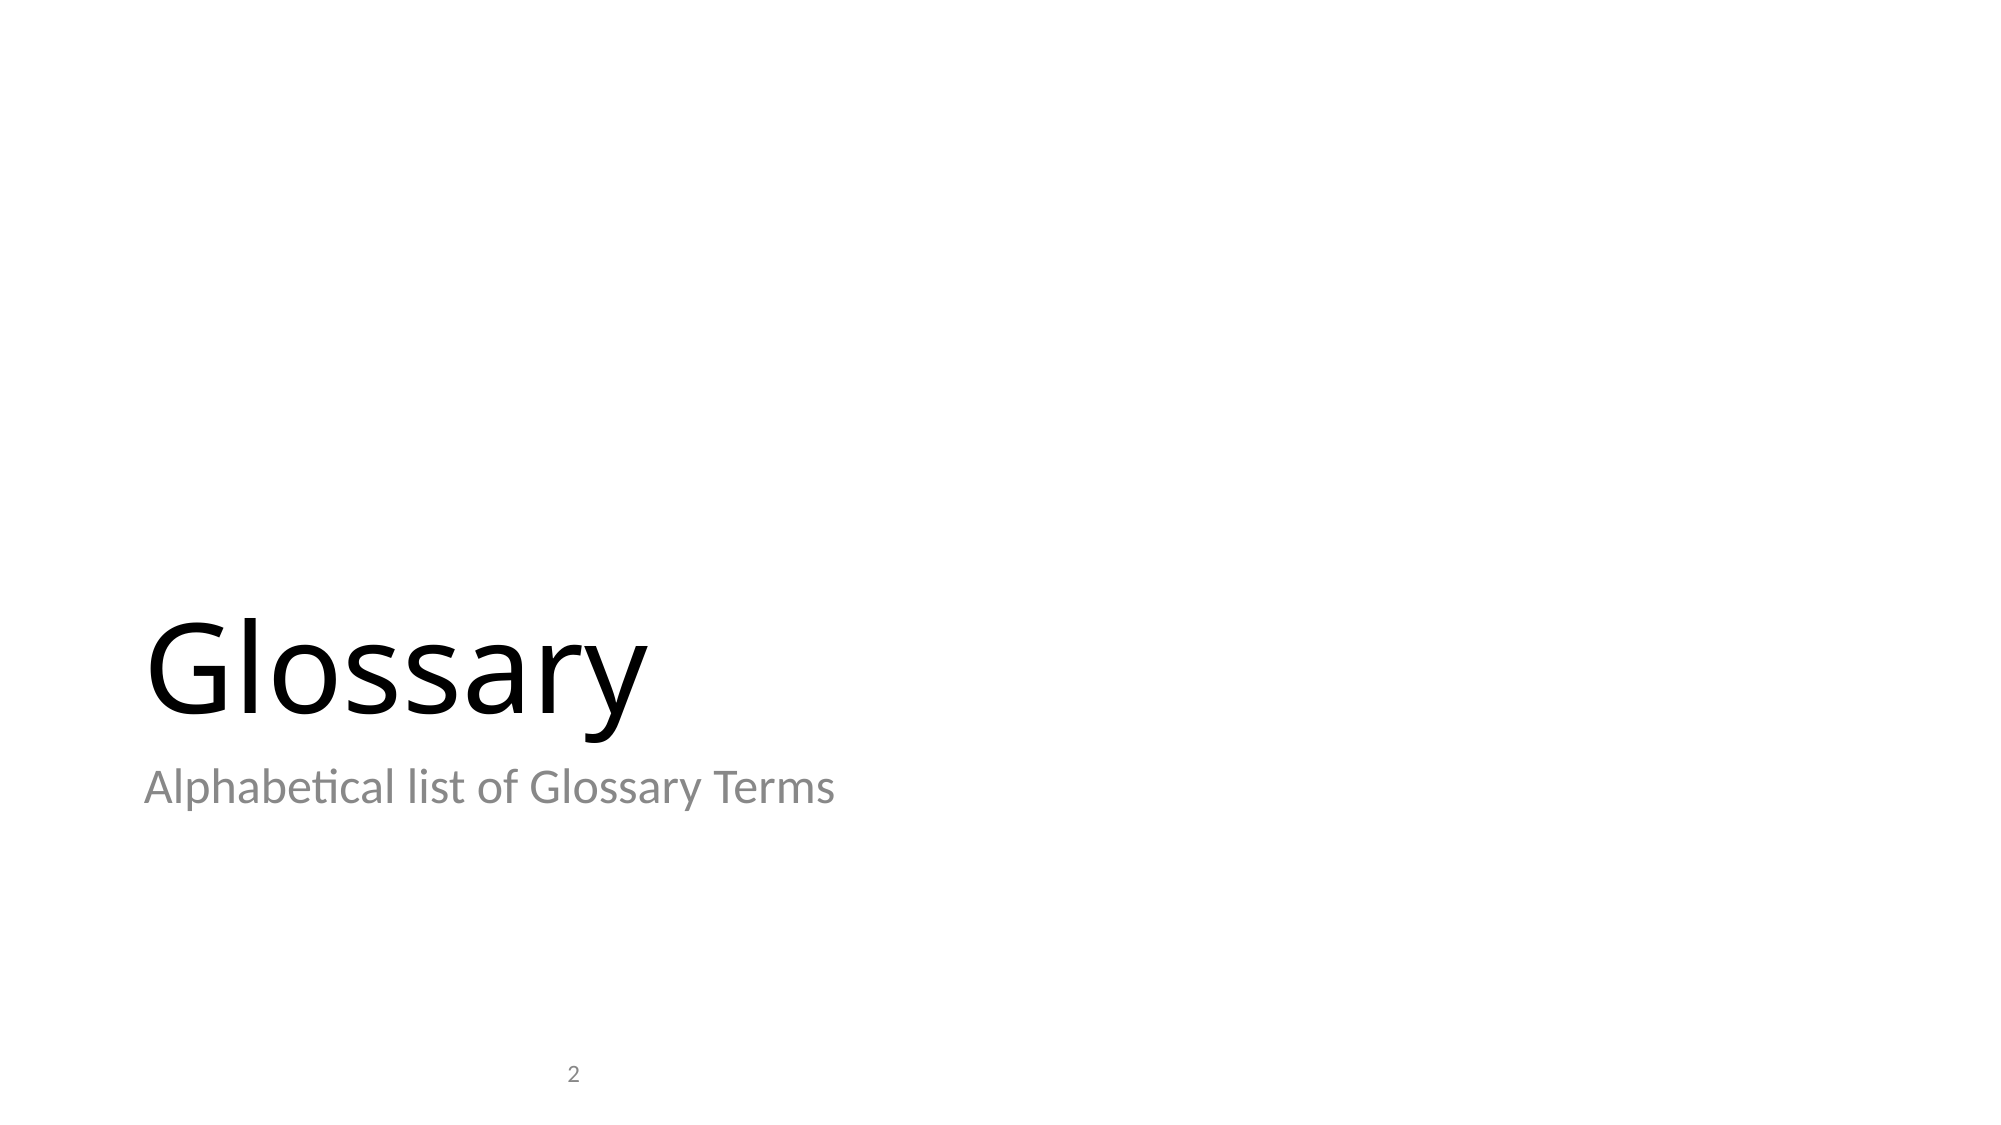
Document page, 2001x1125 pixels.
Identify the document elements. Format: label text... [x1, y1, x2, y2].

title Glossary [135, 279, 1862, 749]
list Alphabetical list of Glossary Terms [135, 752, 1862, 1000]
slide_number 2 [556, 1050, 588, 1096]
